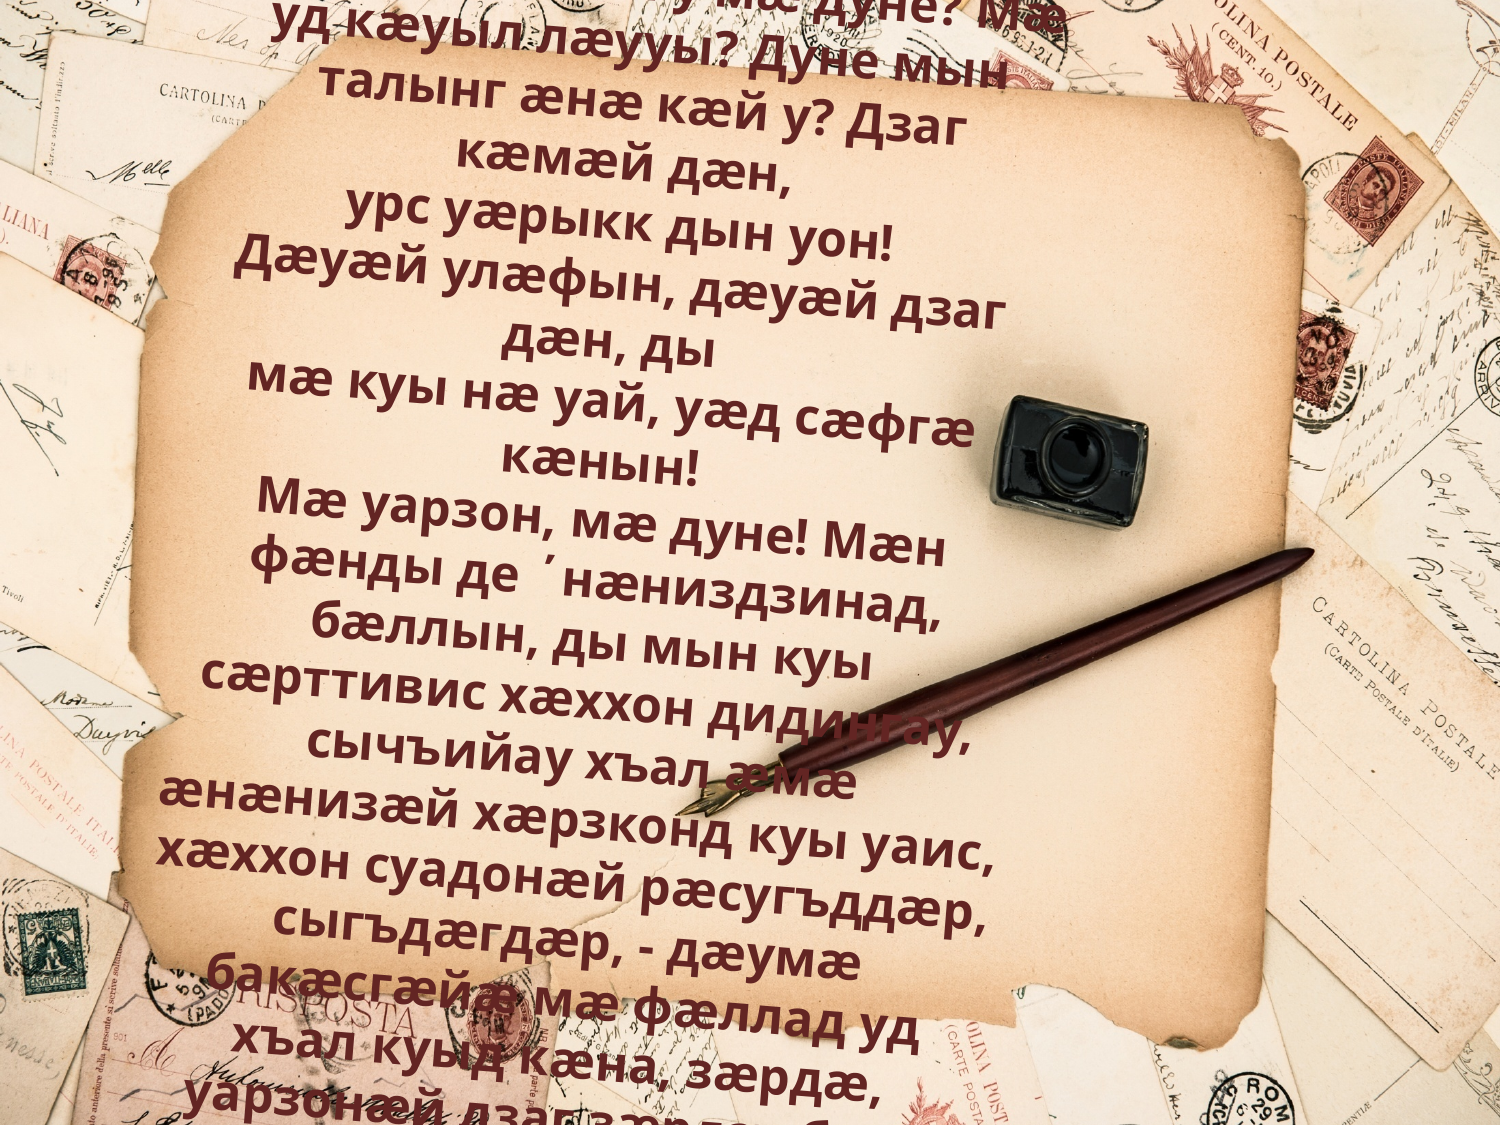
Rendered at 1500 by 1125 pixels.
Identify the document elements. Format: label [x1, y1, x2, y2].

list [0, 0, 1500, 1125]
